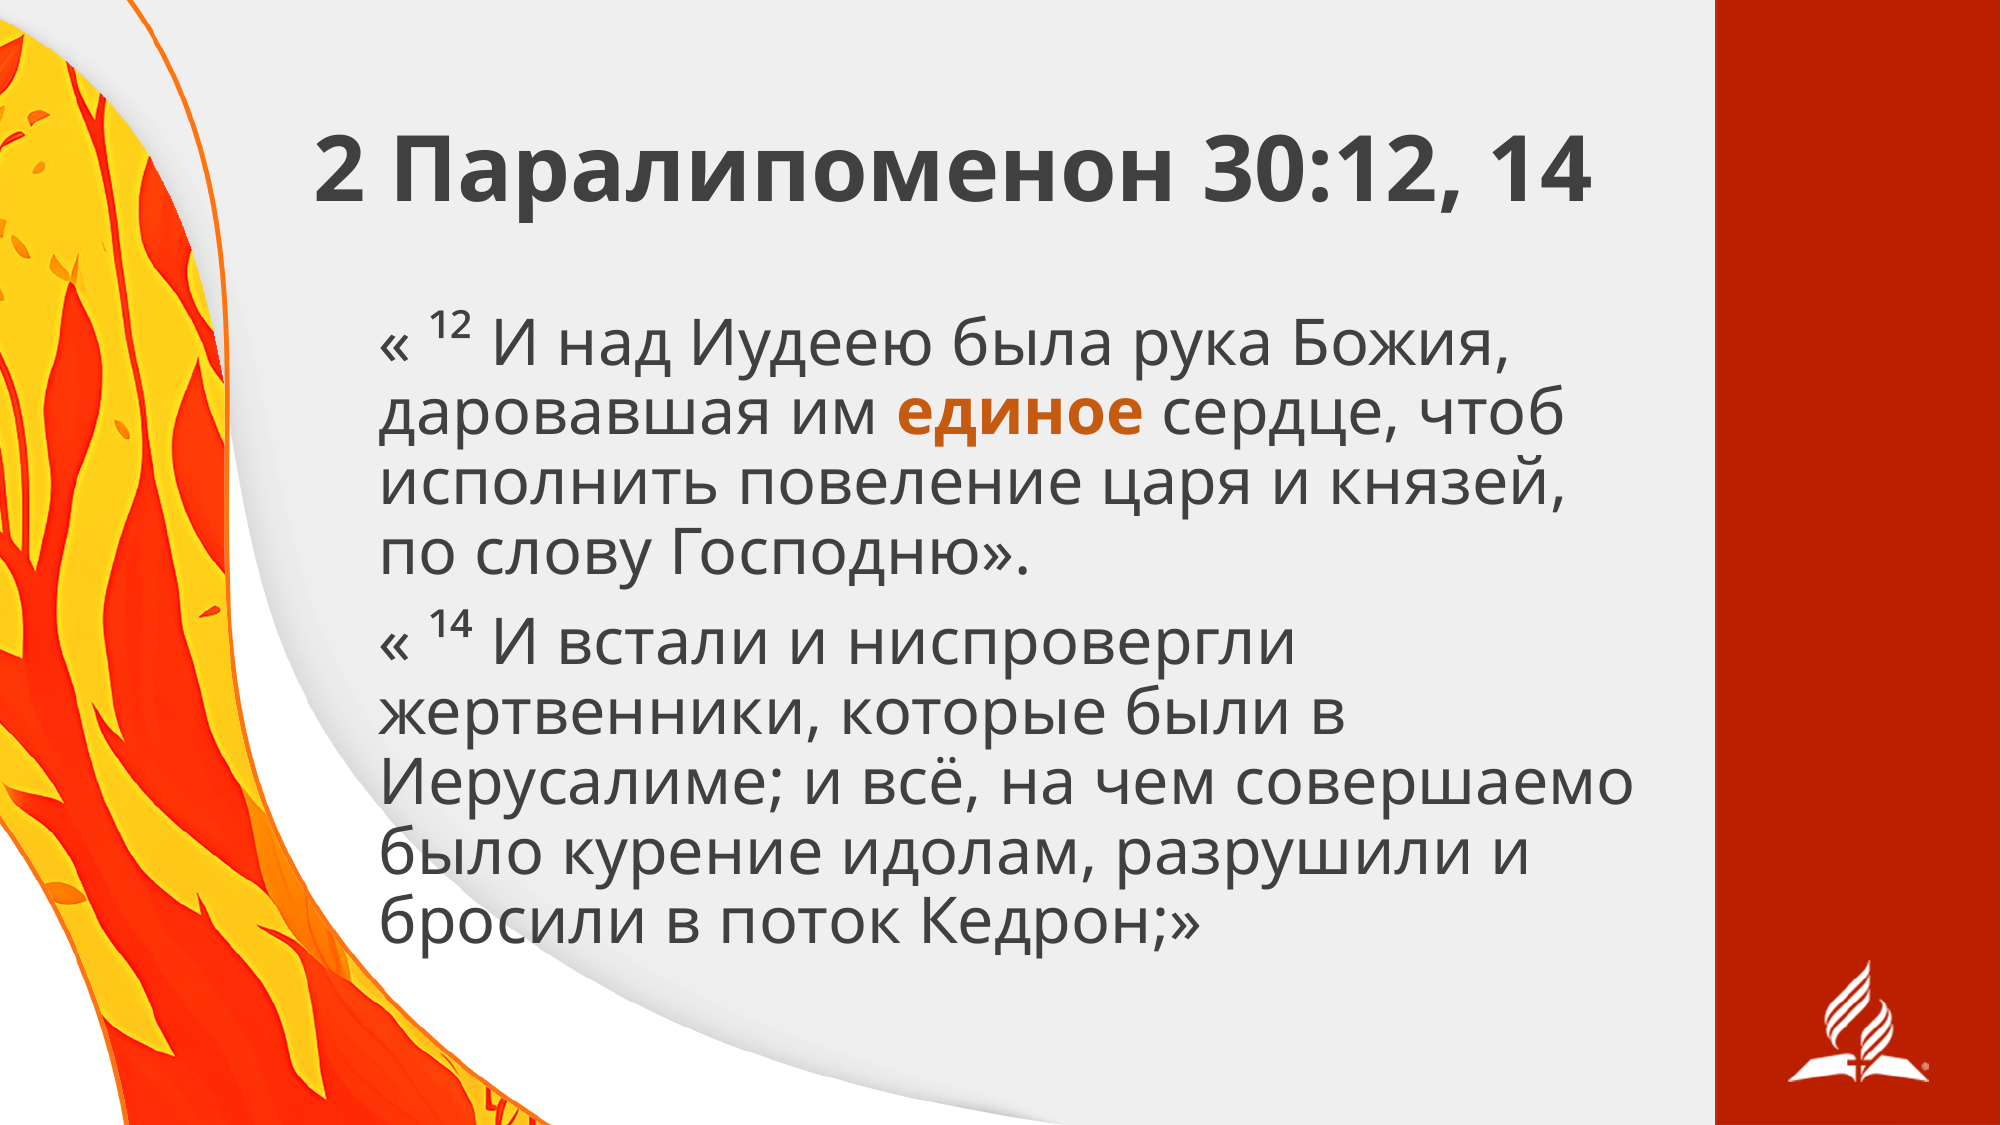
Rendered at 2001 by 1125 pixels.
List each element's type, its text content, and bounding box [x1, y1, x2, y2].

title 2 Паралипоменон 30:12, 14 [298, 63, 1643, 281]
picture [0, 0, 2001, 1125]
list « ¹² И над Иудеею была рука Божия, даровавшая им единое сердце, чтоб исполнить повеление царя и князей, по слову Господню». « ¹⁴ И встали и ниспровергли жертвенники, которые были в Иерусалиме; и всё, на чем совершаемо было курение идолам, разрушили и бросили в поток Кедрон;» [363, 301, 1659, 1016]
